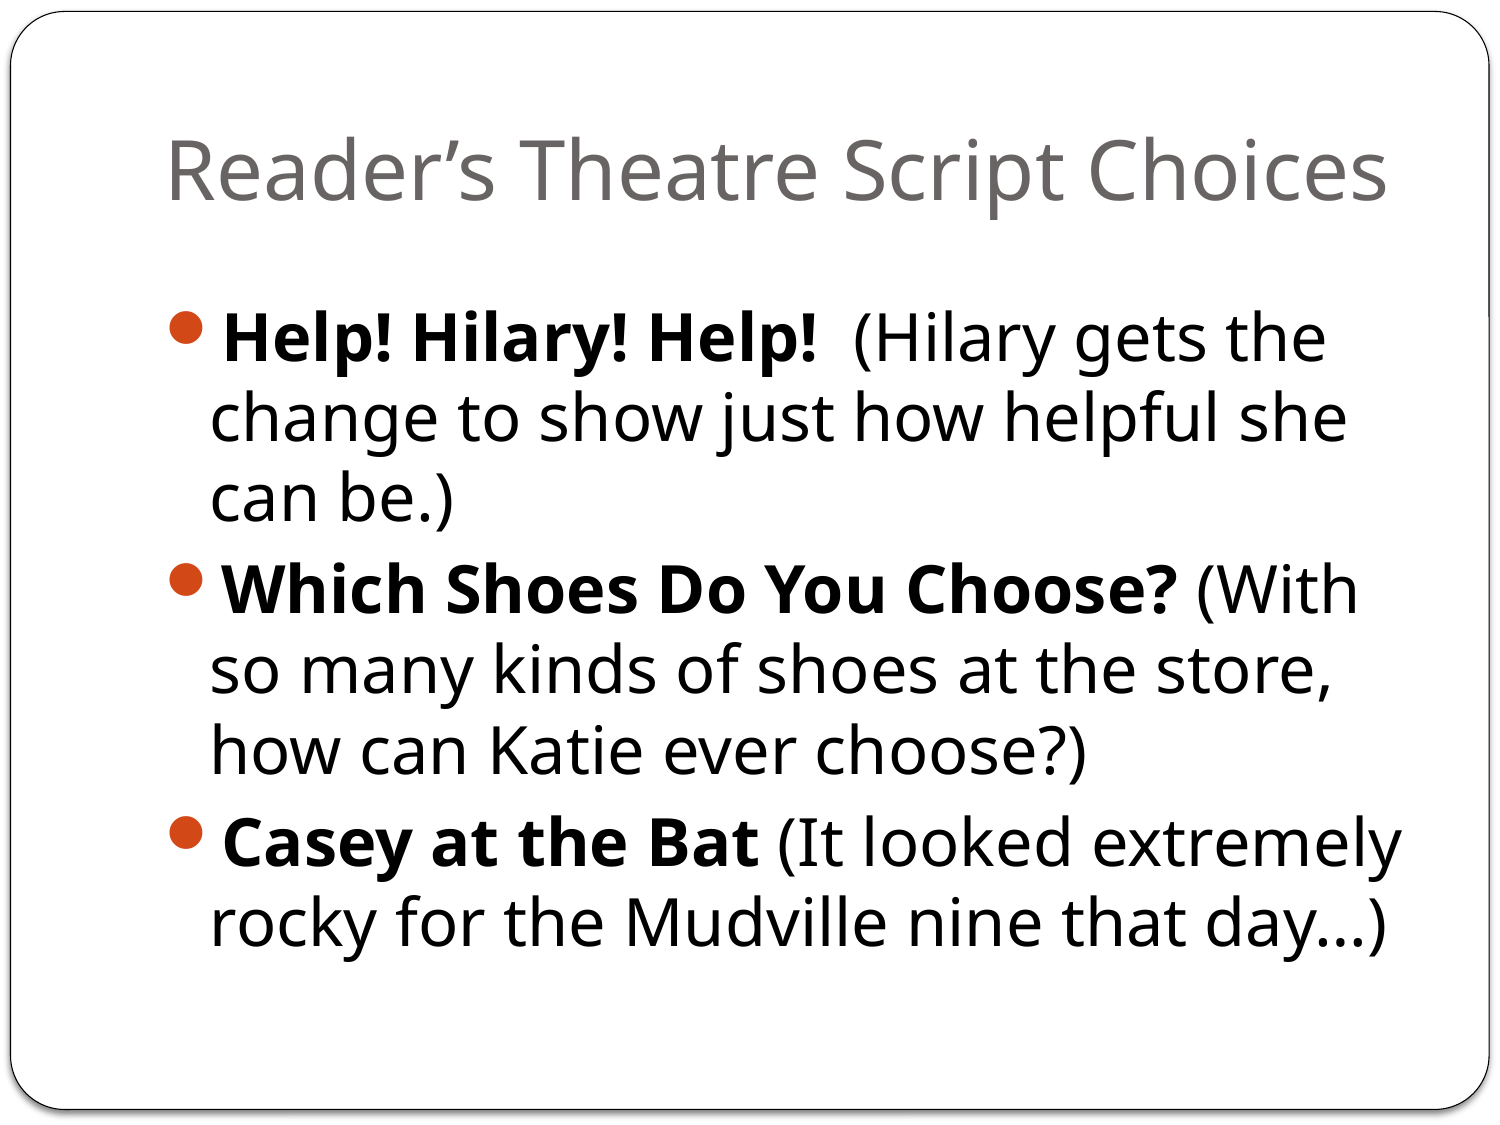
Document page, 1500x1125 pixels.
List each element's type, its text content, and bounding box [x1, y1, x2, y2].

list Help! Hilary! Help! (Hilary gets the change to show just how helpful she can be.) Which Shoes Do You Choose? (With so many kinds of shoes at the store, how can Katie ever choose?) Casey at the Bat (It looked extremely rocky for the Mudville nine that day…) [150, 287, 1425, 1038]
title Reader’s Theatre Script Choices [150, 45, 1425, 233]
